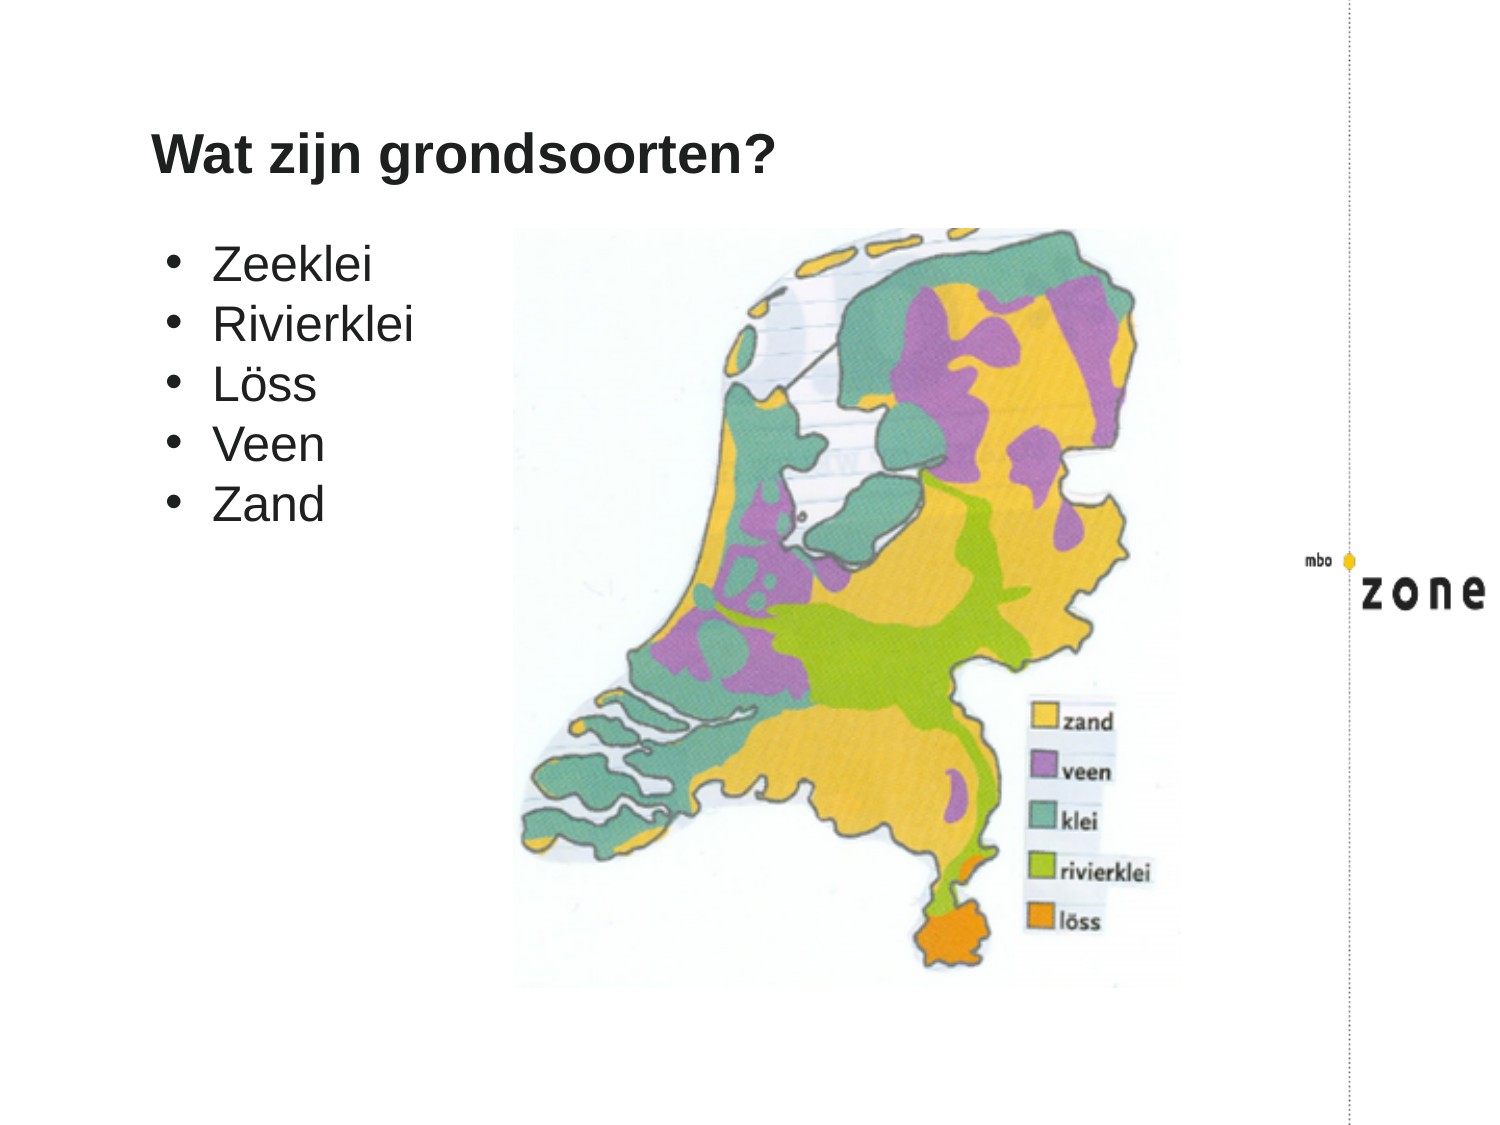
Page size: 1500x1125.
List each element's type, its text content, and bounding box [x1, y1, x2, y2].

subtitle Zeeklei Rivierklei Löss Veen Zand [1181, 231, 1335, 858]
subtitle Zeeklei Rivierklei Löss Veen Zand [165, 231, 513, 858]
title Wat zijn grondsoorten? [151, 43, 1239, 186]
picture [513, 228, 1181, 988]
picture [1197, 0, 1500, 1125]
